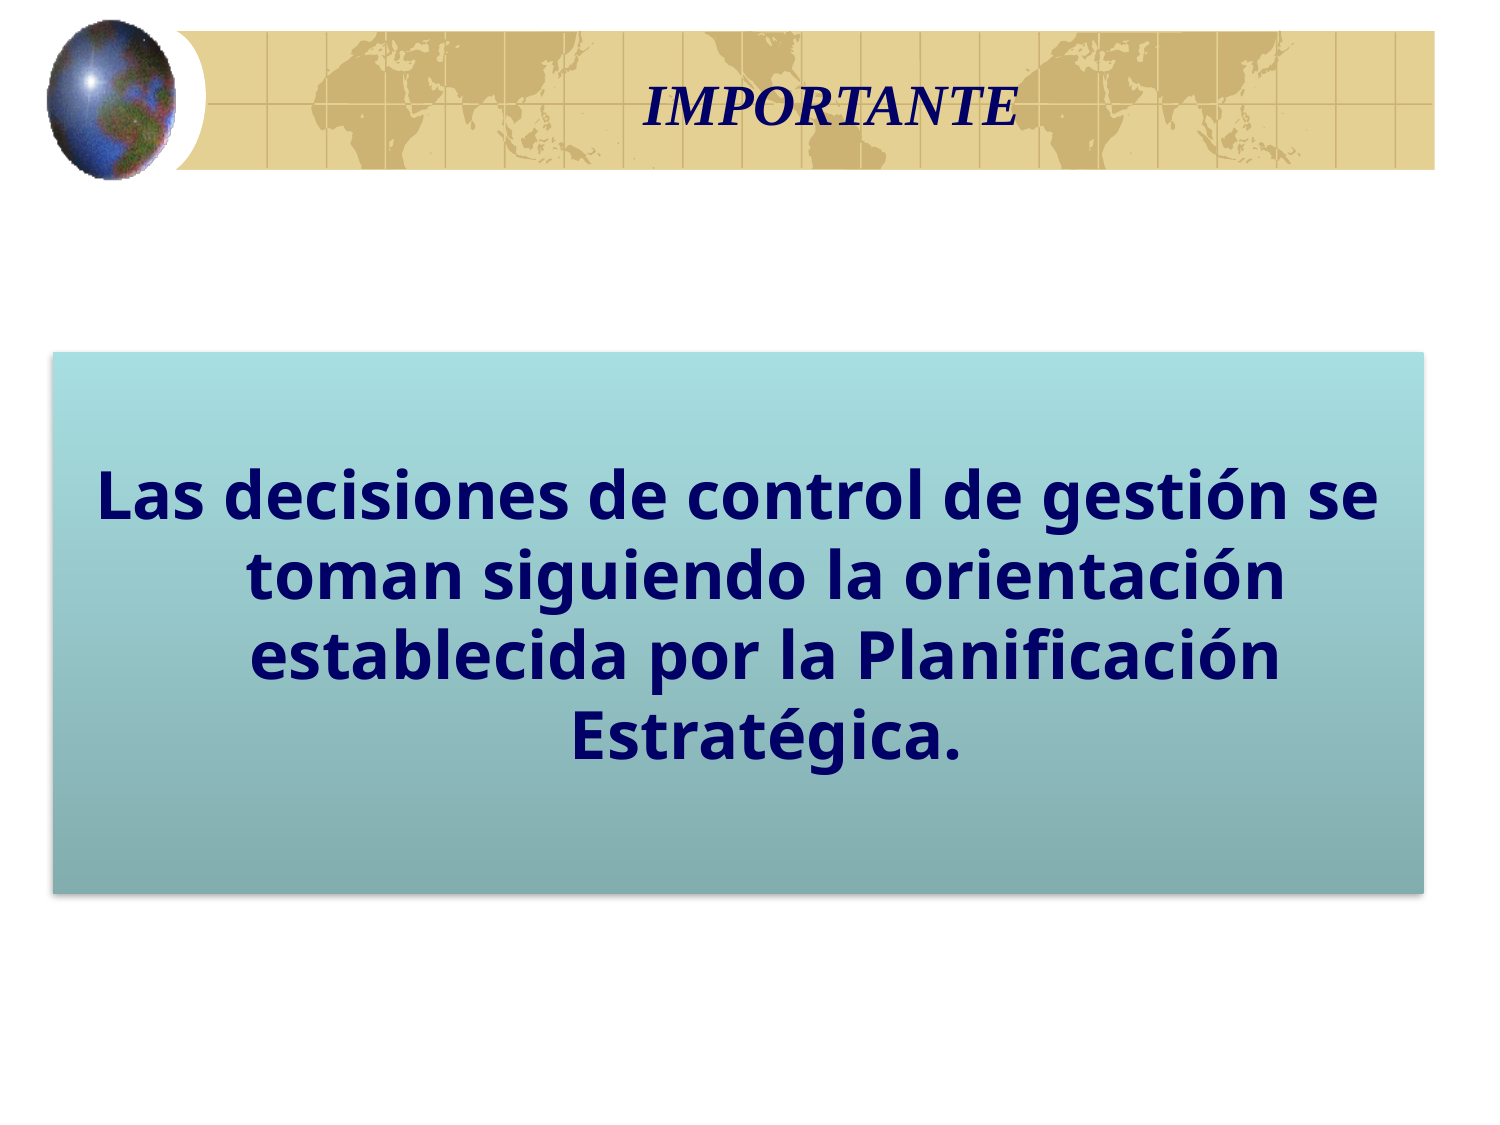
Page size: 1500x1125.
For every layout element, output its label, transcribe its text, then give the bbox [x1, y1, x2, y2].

title IMPORTANTE [218, 77, 1448, 126]
list Las decisiones de control de gestión se toman siguiendo la orientación establecida por la Planificación Estratégica. [52, 352, 1424, 894]
picture [42, 14, 190, 185]
